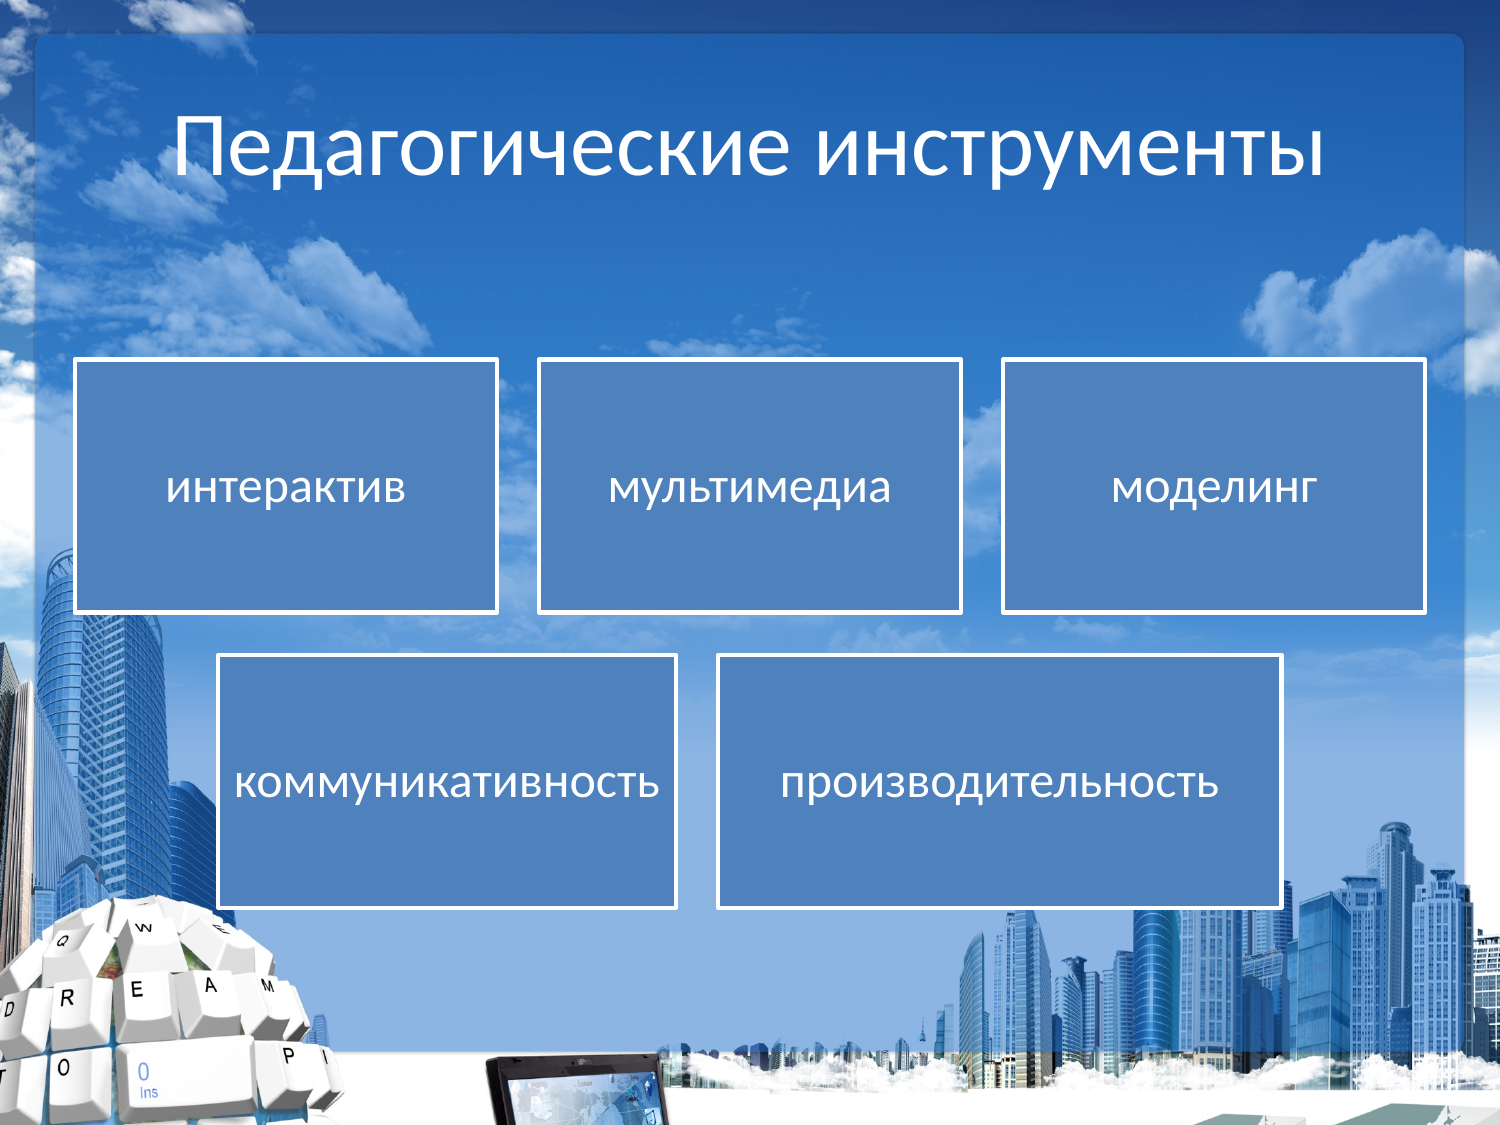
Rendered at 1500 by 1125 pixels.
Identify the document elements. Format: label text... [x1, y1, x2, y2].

picture [0, 0, 1500, 1125]
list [74, 262, 1426, 1006]
title Педагогические инструменты [75, 45, 1425, 233]
